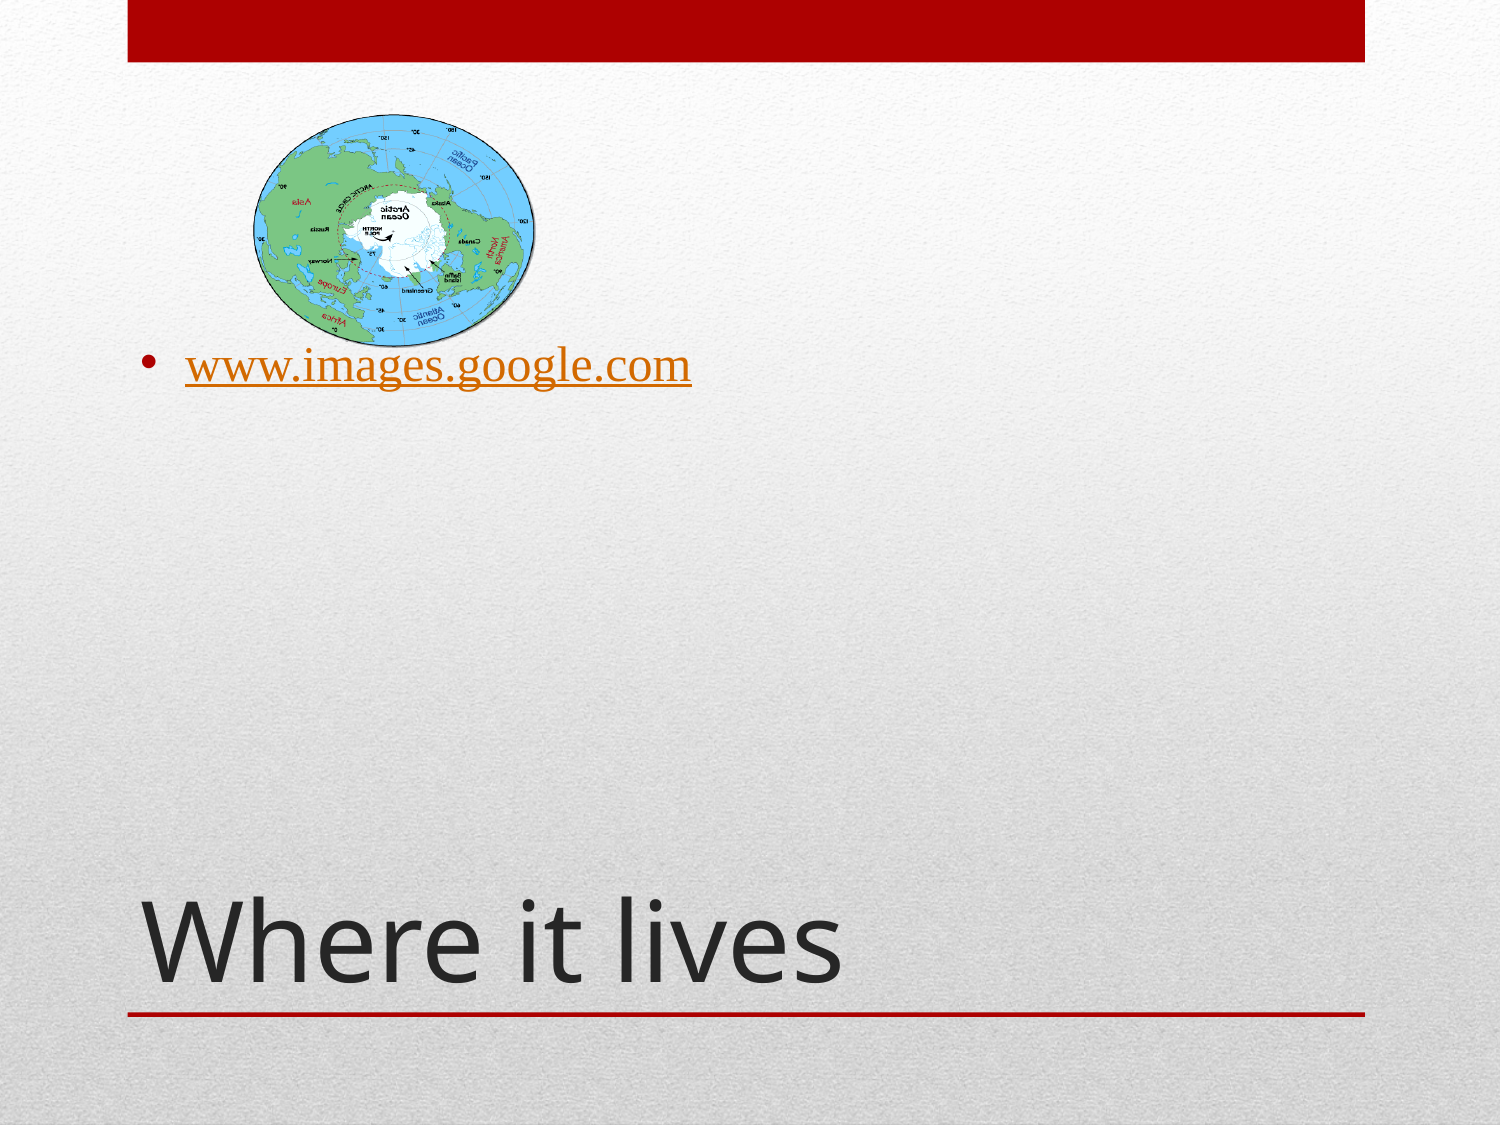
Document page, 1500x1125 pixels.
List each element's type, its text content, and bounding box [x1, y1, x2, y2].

picture [249, 111, 539, 351]
title Where it lives [125, 750, 1238, 1013]
list www.images.google.com [125, 112, 1363, 750]
